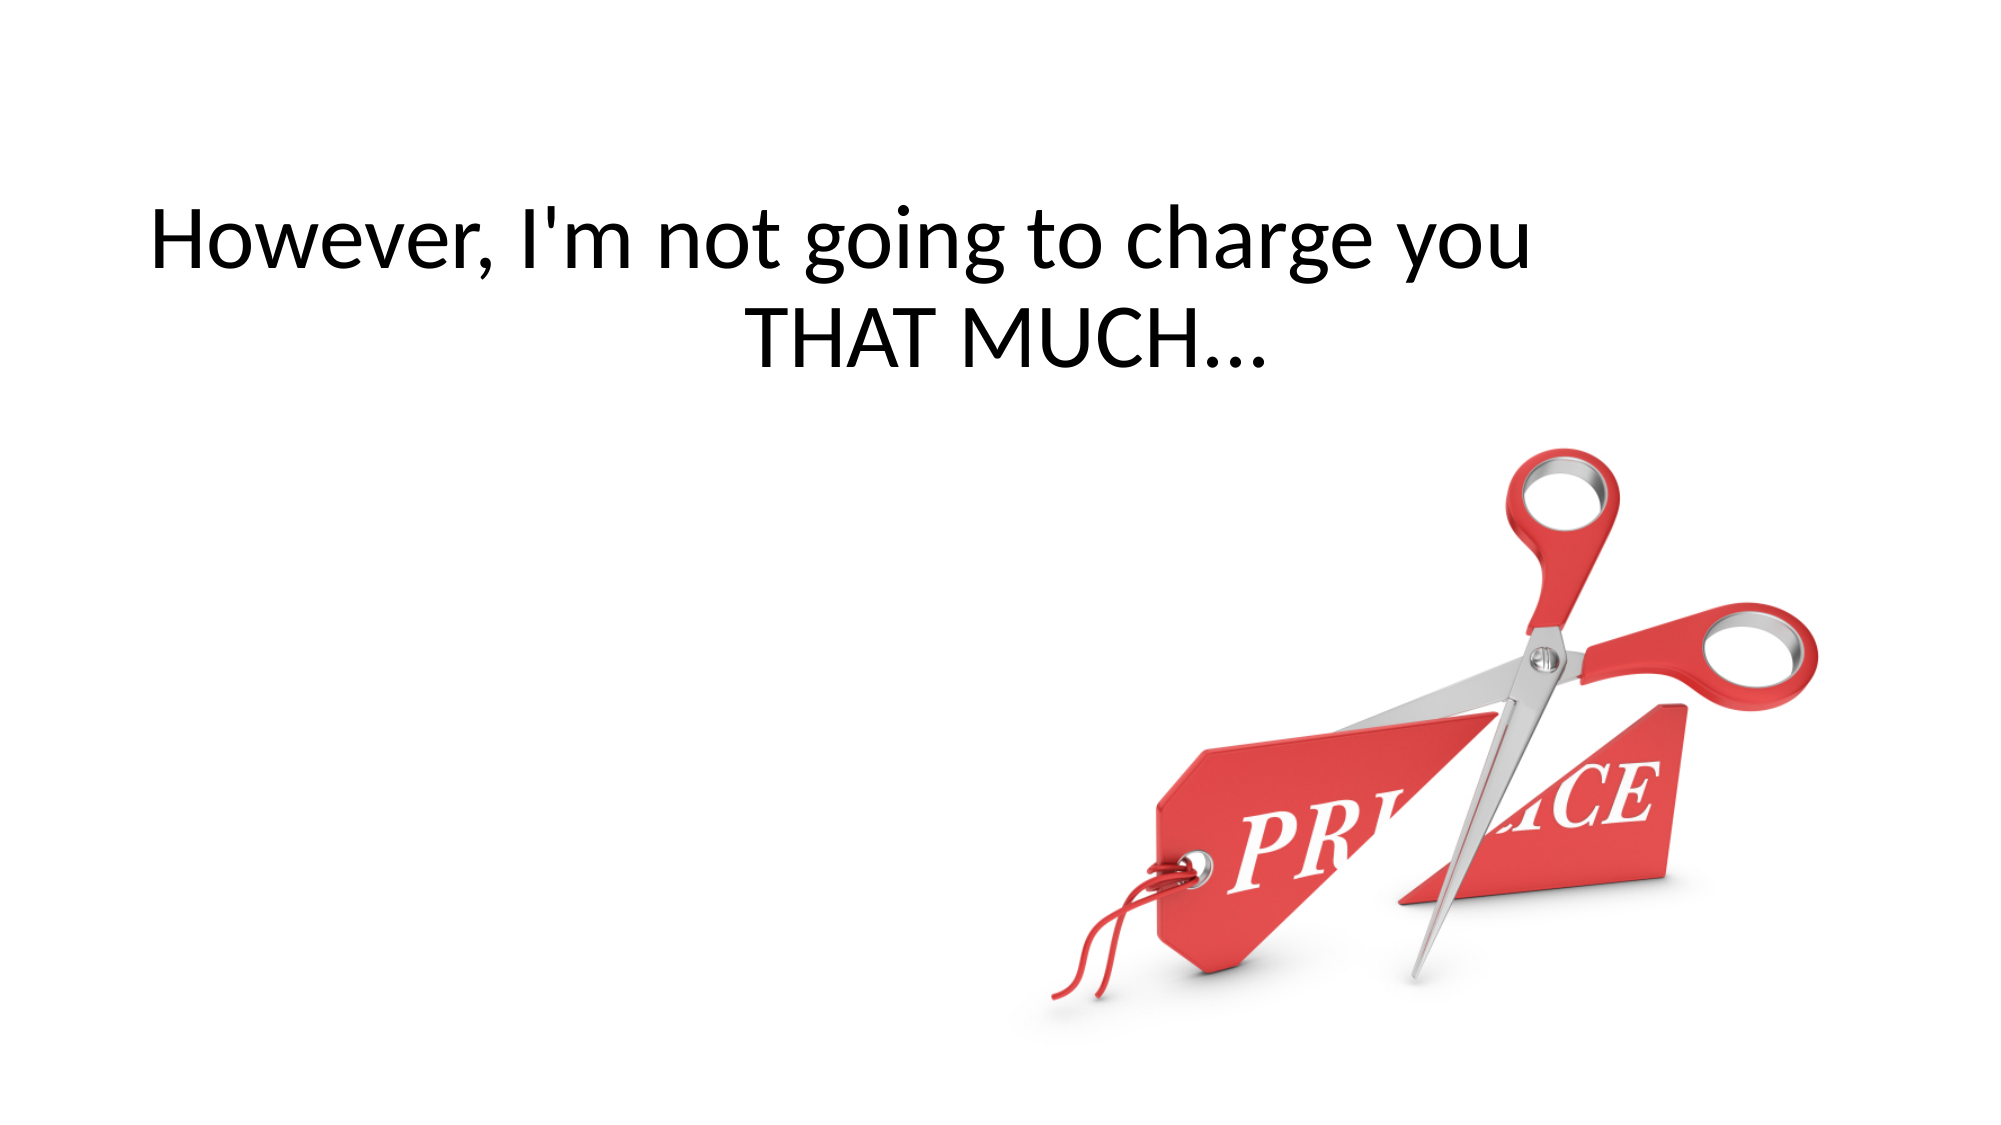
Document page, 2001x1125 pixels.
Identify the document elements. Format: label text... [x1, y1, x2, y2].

list However, I'm not going to charge you THAT MUCH... [125, 181, 1851, 706]
picture [987, 407, 1888, 1083]
